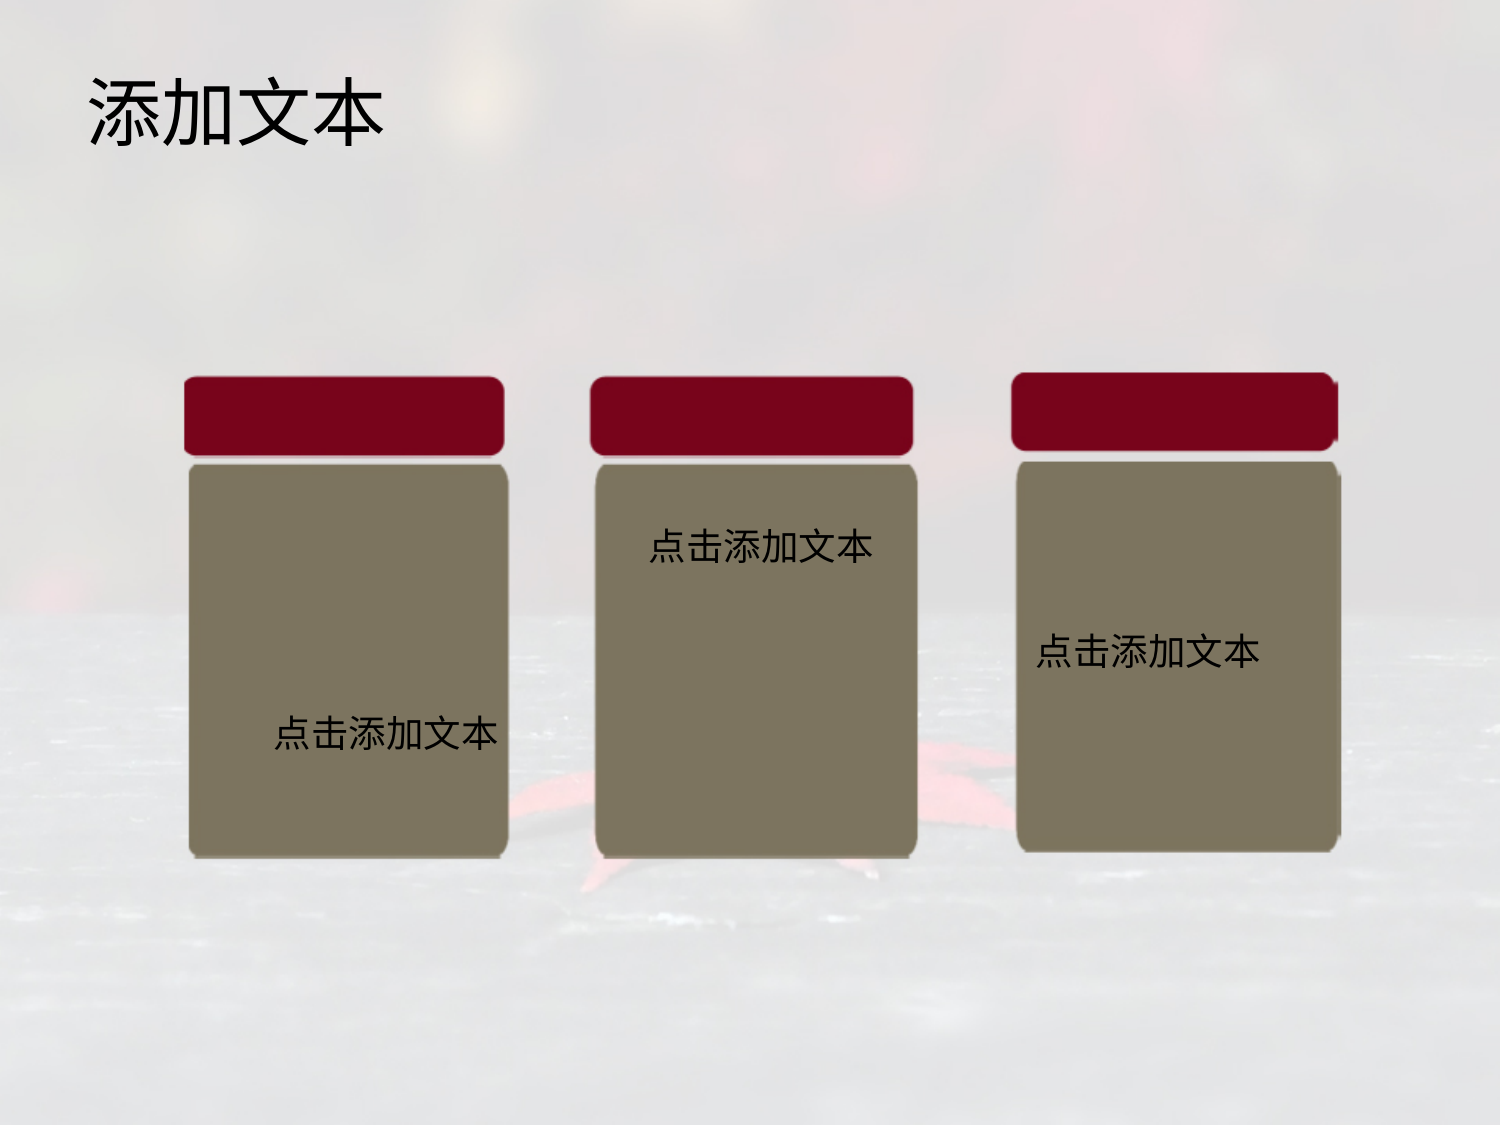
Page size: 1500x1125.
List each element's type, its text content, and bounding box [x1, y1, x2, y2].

text_box 点击添加文本 [1020, 621, 1276, 681]
text_box 点击添加文本 [634, 515, 889, 576]
text_box 添加文本 [72, 58, 402, 164]
text_box 点击添加文本 [259, 703, 514, 763]
picture [0, 0, 1500, 1125]
